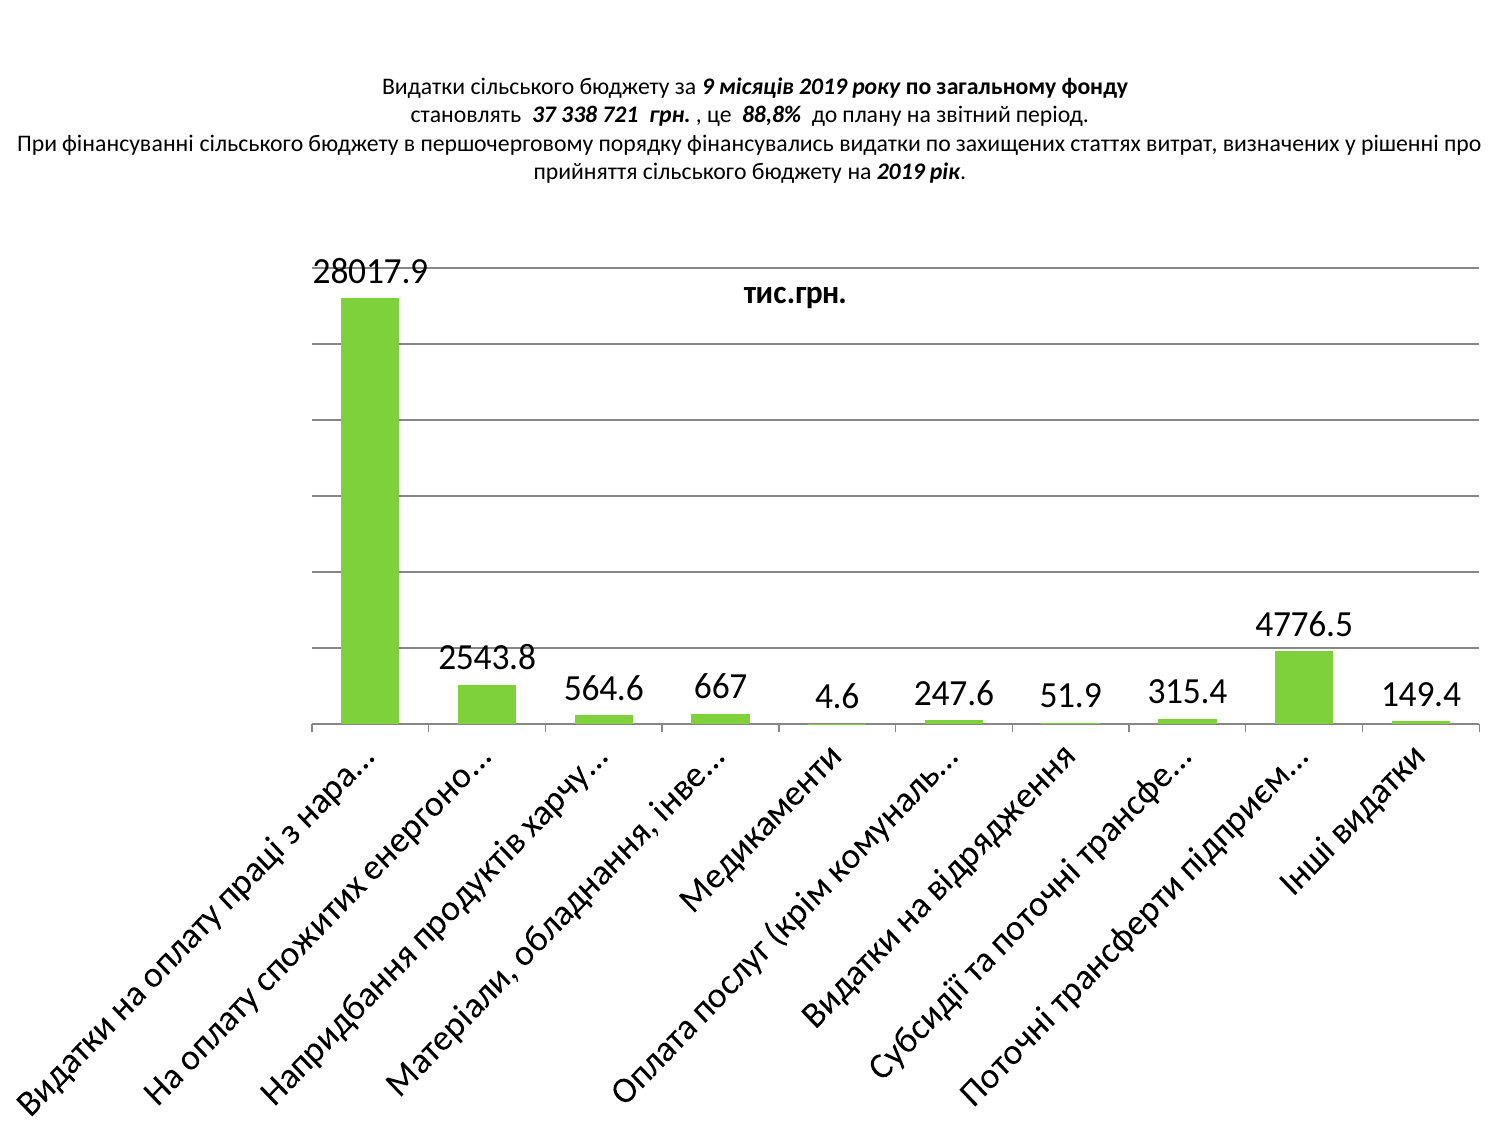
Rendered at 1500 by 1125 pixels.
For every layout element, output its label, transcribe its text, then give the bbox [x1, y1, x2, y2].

chart [11, 243, 1500, 1125]
title Видатки сільського бюджету за 9 місяців 2019 року по загальному фонду становлять 37 338 721 грн. , це 88,8% до плану на звітний період. При фінансуванні сільського бюджету в першочерговому порядку фінансувались видатки по захищених статтях витрат, визначених у рішенні про прийняття сільського бюджету на 2019 рік. [0, 0, 1500, 244]
